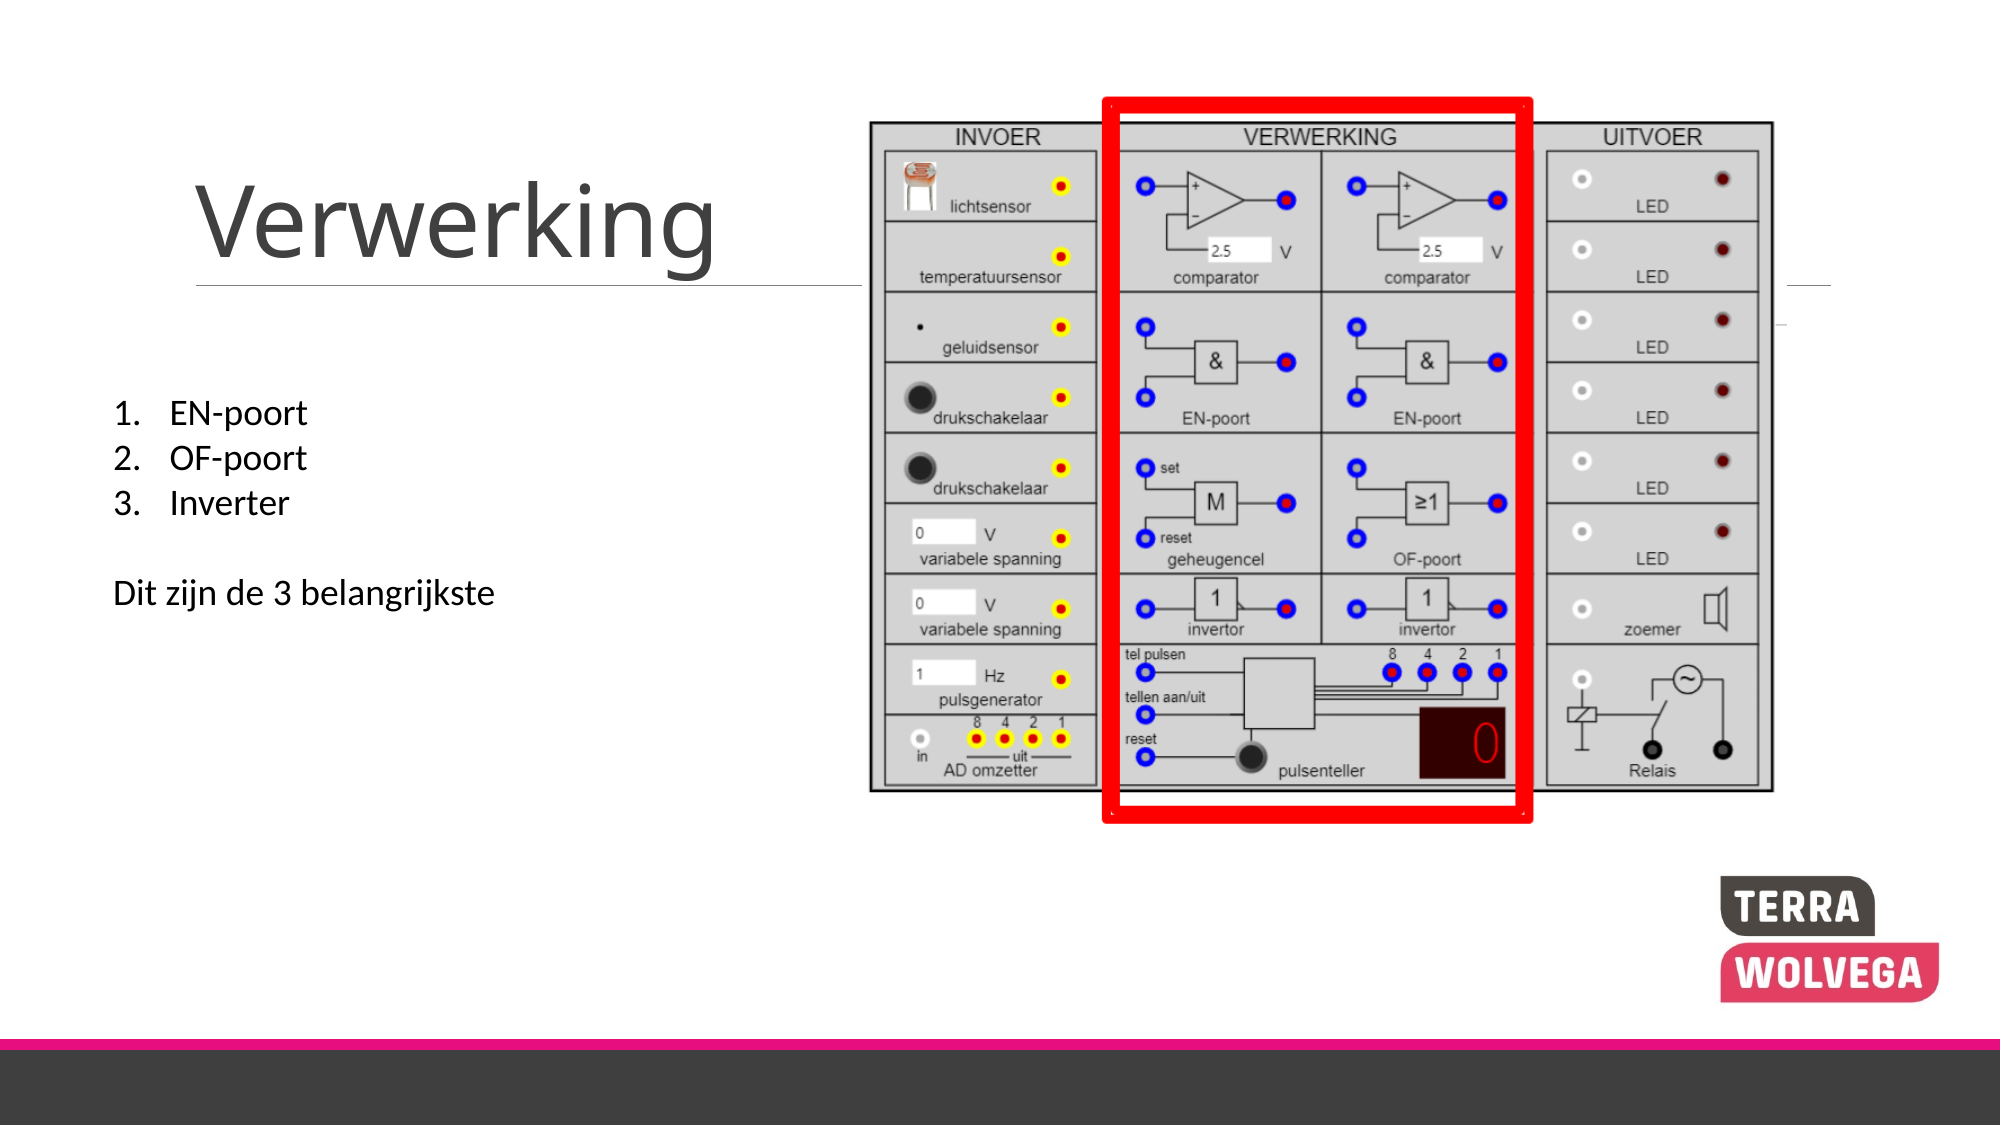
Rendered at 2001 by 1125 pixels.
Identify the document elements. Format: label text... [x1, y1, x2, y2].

title Verwerking [180, 47, 1830, 285]
picture [861, 82, 1788, 826]
text_box EN-poort OF-poort Inverter Dit zijn de 3 belangrijkste [98, 380, 859, 665]
picture [1715, 867, 1945, 1013]
